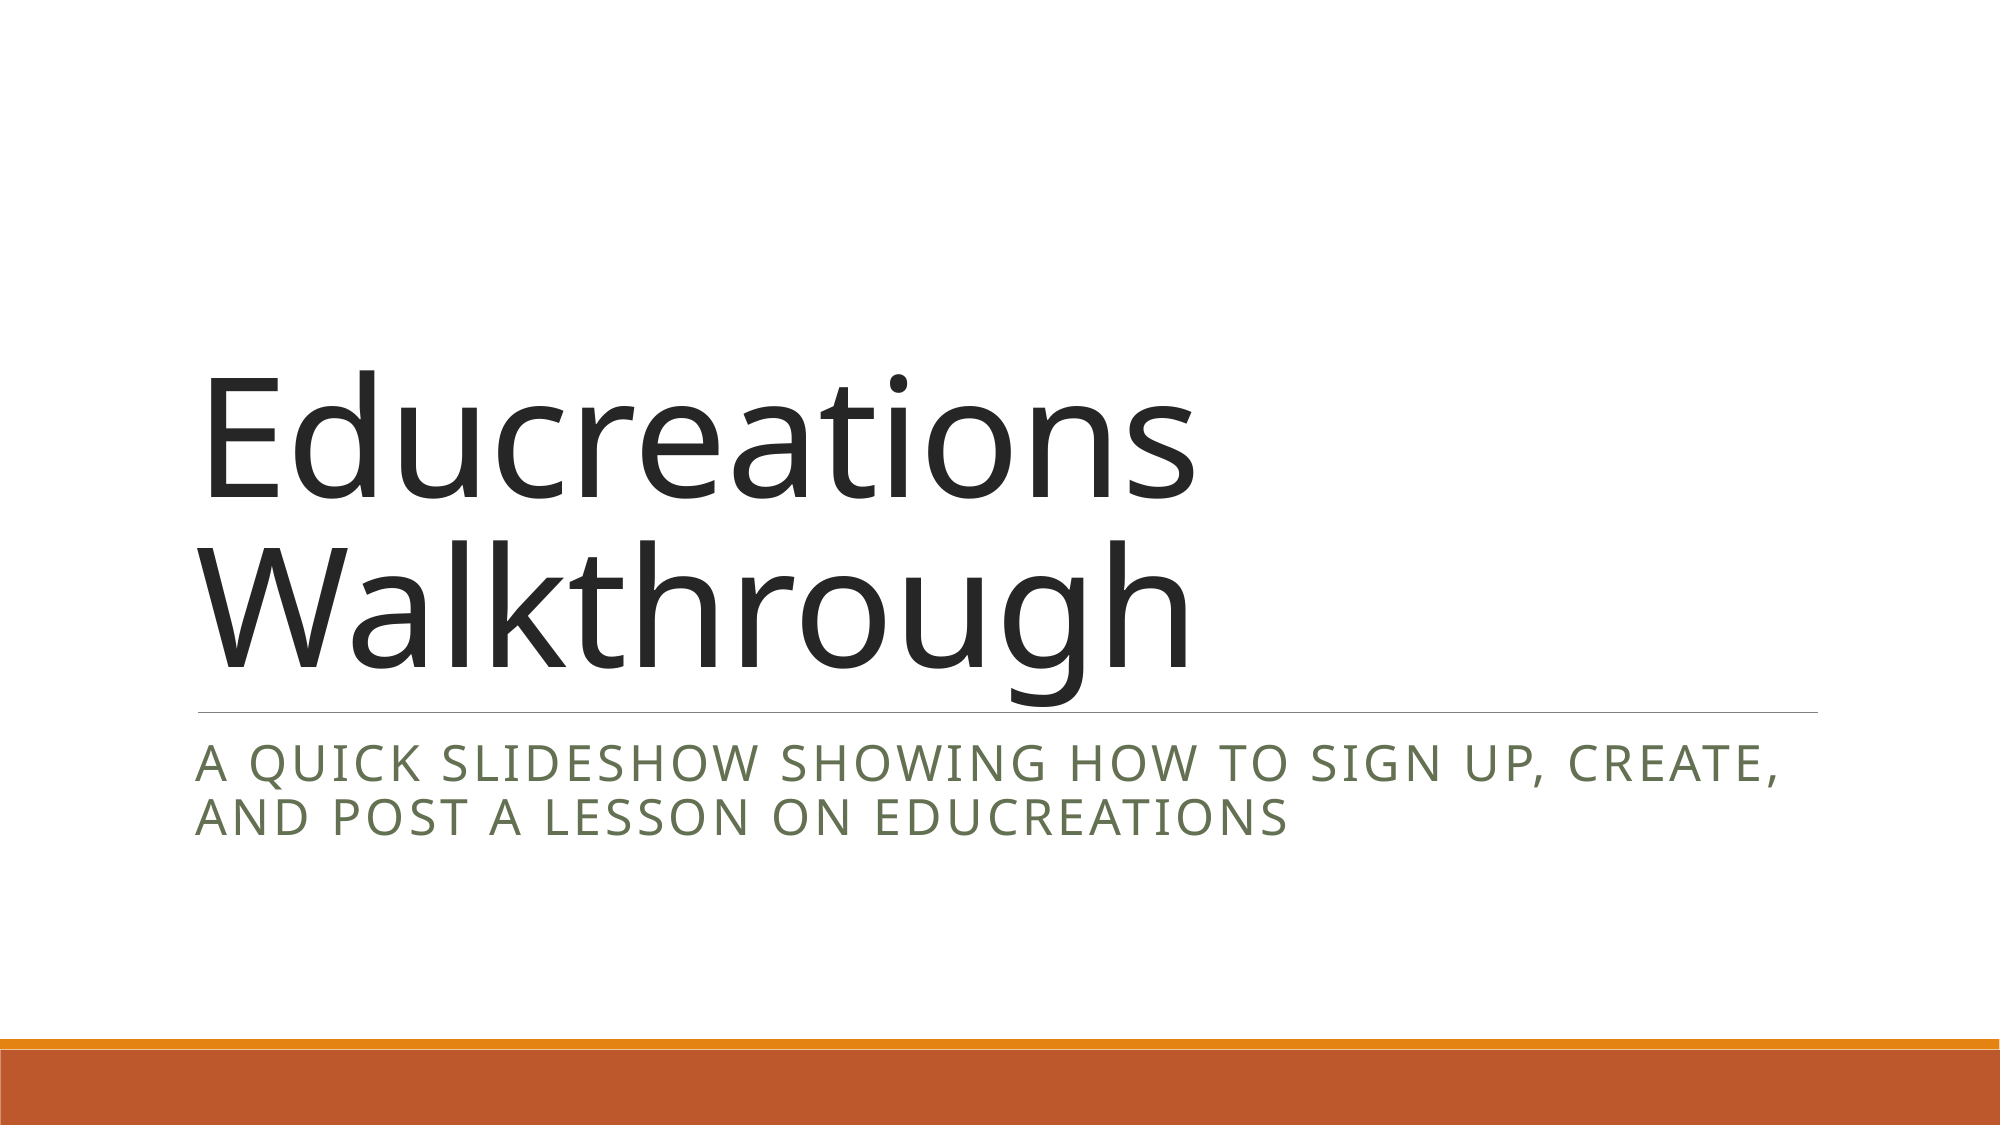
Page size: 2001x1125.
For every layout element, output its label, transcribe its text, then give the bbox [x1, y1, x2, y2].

title Educreations Walkthrough [180, 124, 1830, 710]
subtitle A Quick slideshow showing how to sign up, create, and post a lesson on Educreations [180, 730, 1831, 919]
